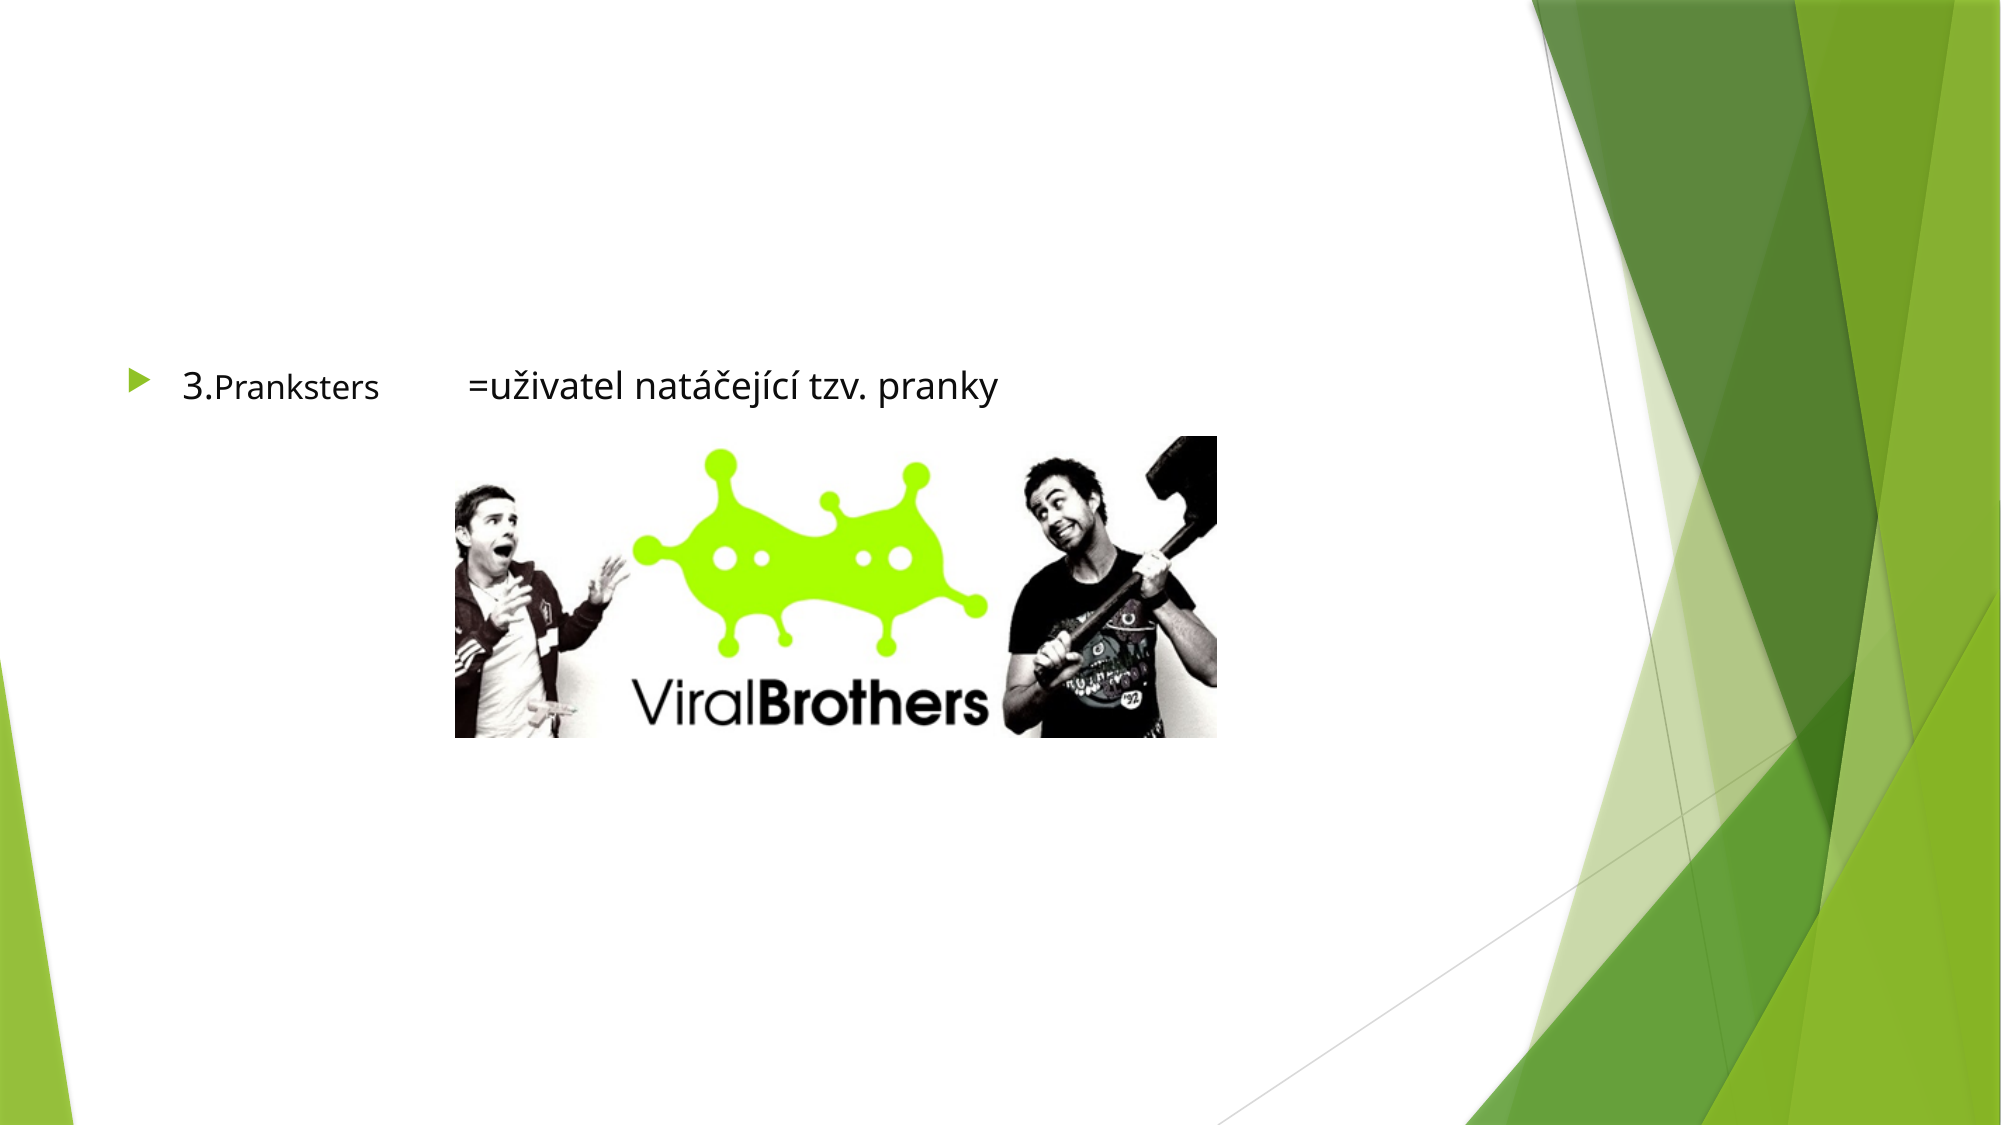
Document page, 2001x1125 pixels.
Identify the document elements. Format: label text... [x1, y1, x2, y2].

picture [454, 435, 1217, 739]
list 3.Pranksters =uživatel natáčející tzv. pranky [111, 354, 1522, 992]
